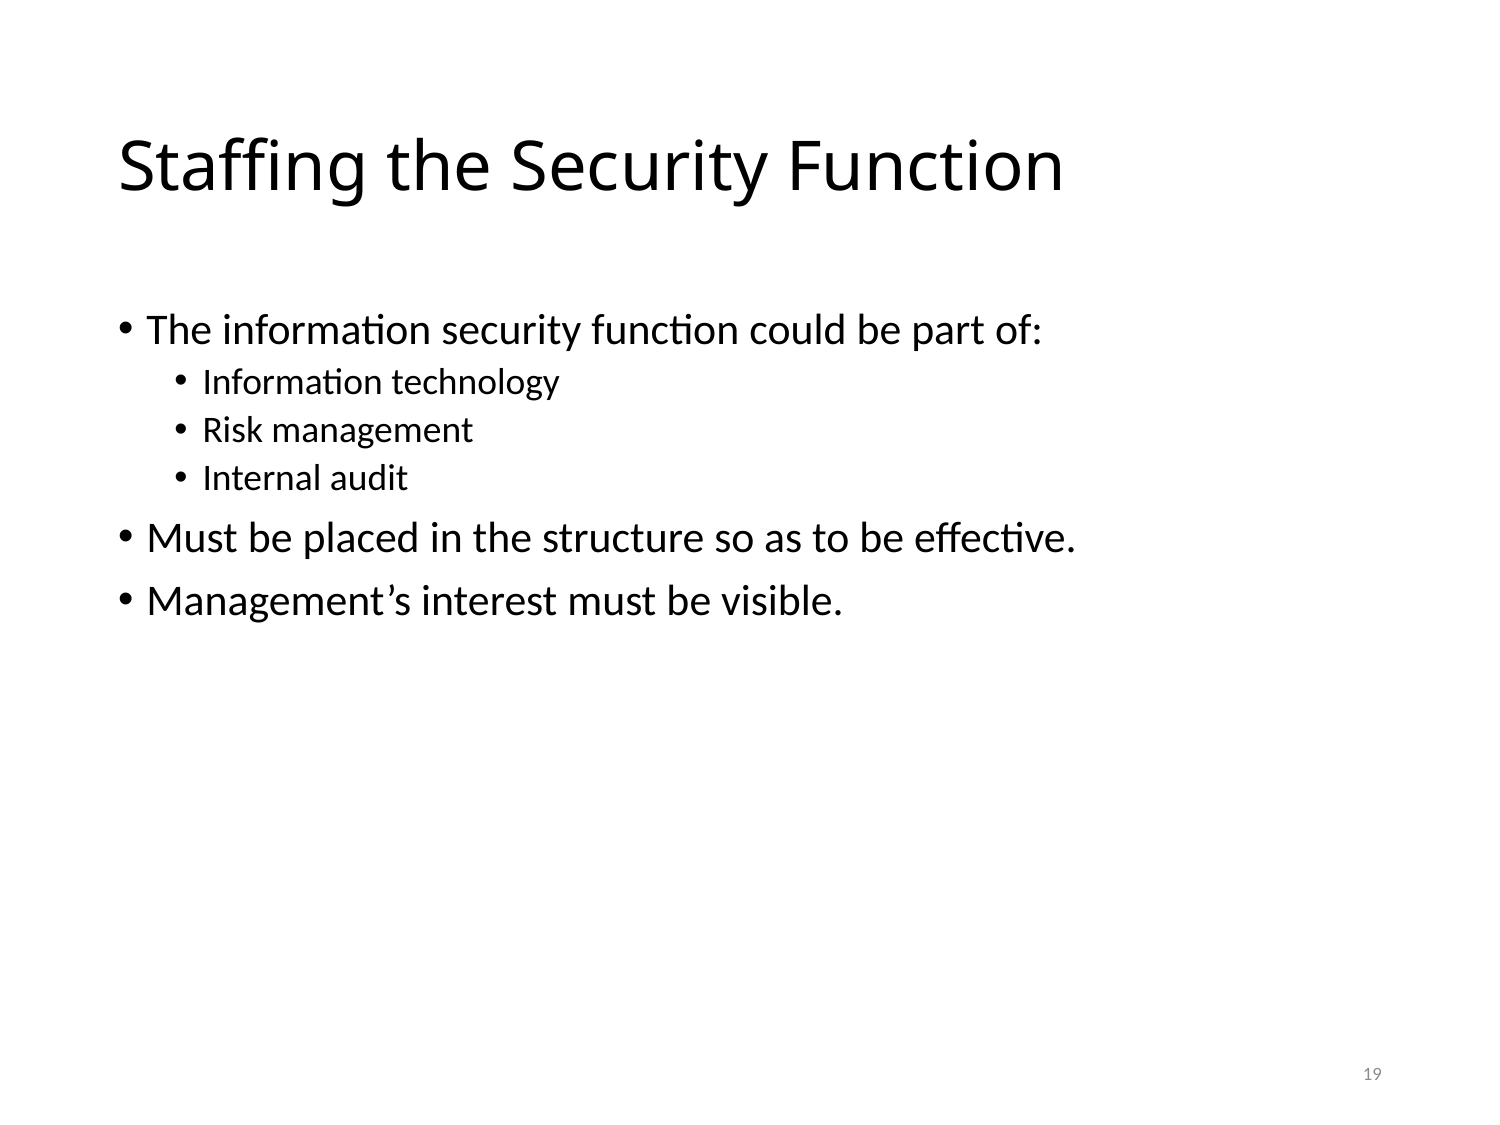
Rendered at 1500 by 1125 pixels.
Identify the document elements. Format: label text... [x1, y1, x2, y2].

slide_number 19 [1059, 1042, 1397, 1103]
list The information security function could be part of: Information technology Risk management Internal audit Must be placed in the structure so as to be effective. Management’s interest must be visible. [103, 299, 1397, 1014]
title Staffing the Security Function [103, 59, 1397, 278]
